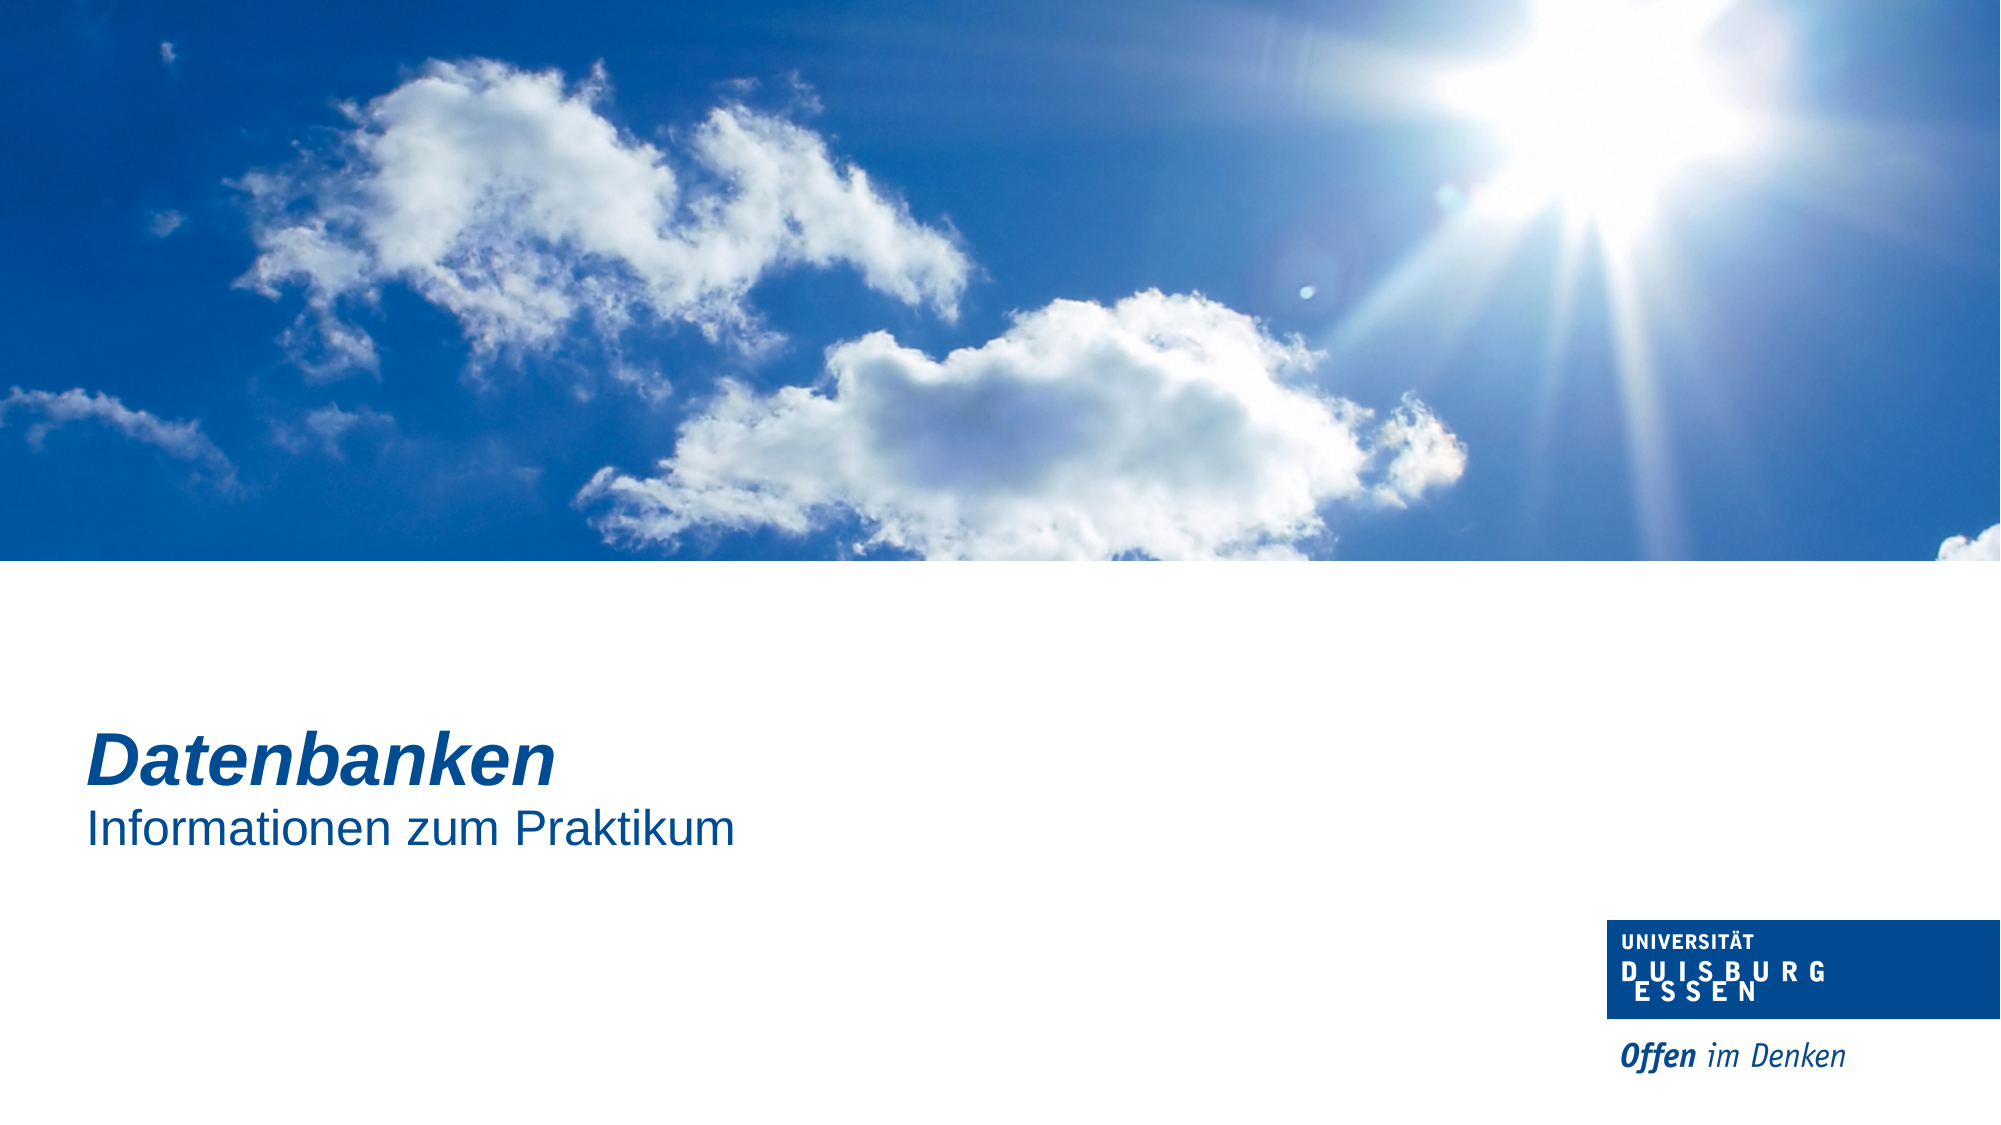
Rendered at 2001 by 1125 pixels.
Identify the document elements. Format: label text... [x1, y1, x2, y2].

picture [1607, 920, 2000, 1074]
picture [0, 0, 2000, 561]
list Informationen zum Praktikum [86, 795, 1276, 874]
list Datenbanken [86, 710, 1276, 789]
